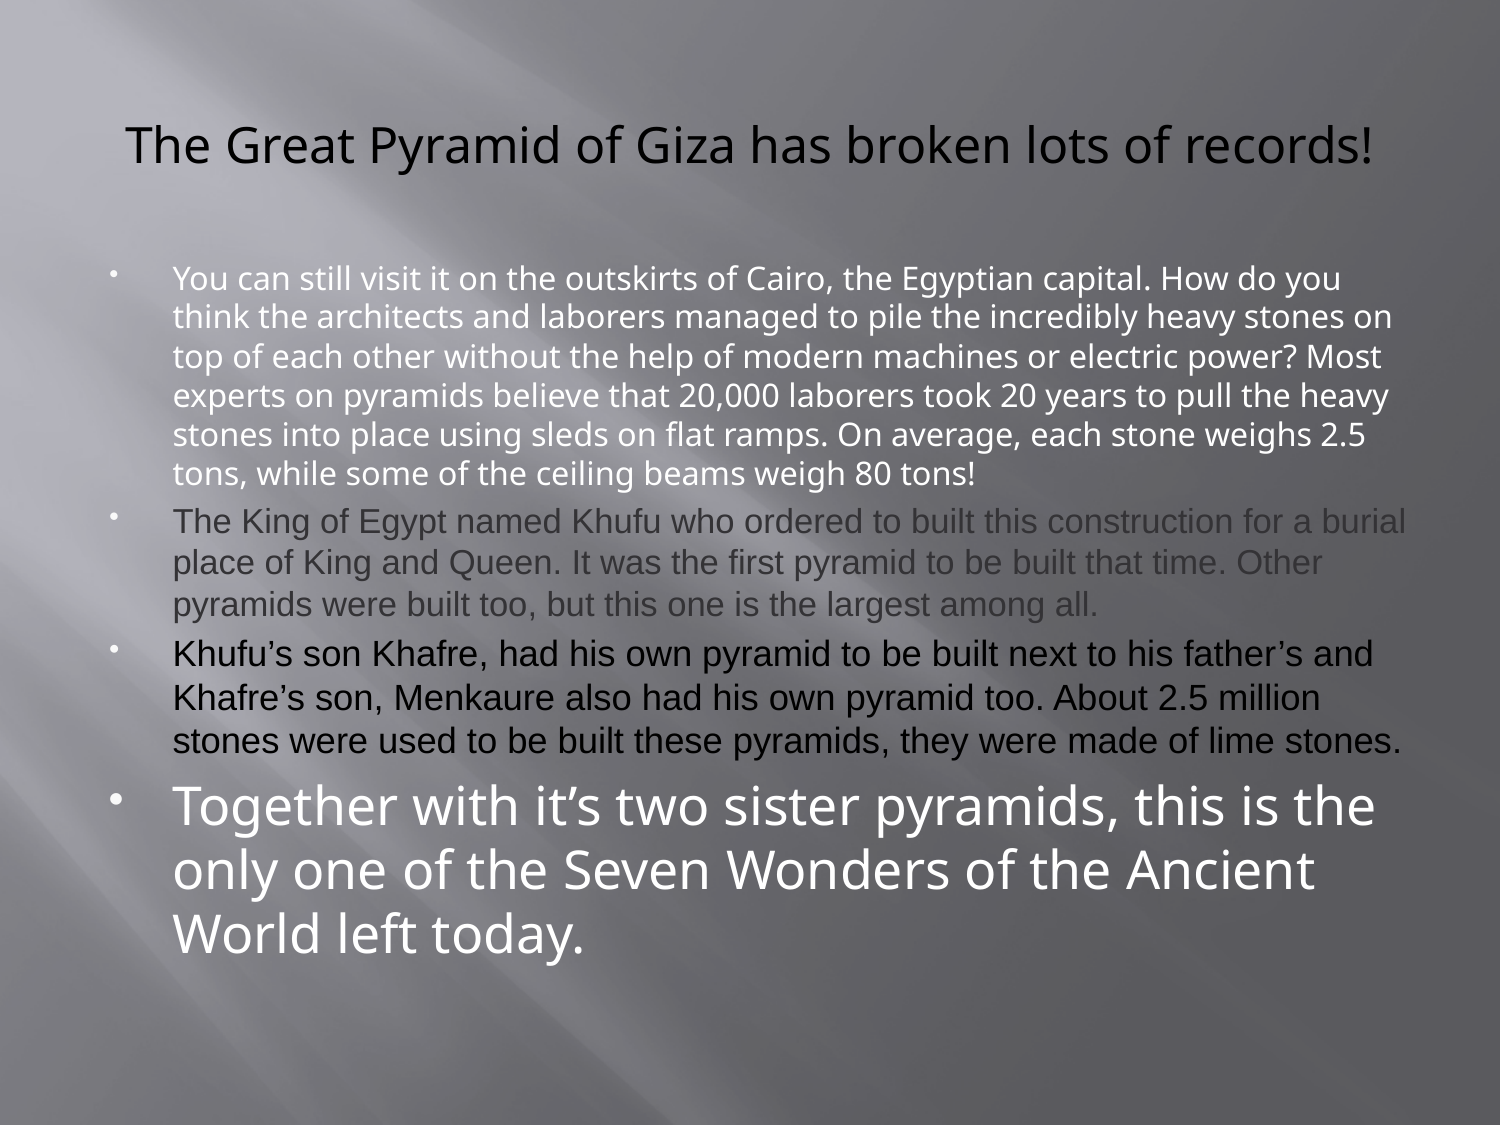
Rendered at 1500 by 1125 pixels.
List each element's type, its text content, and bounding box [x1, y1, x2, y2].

title The Great Pyramid of Giza has broken lots of records! [75, 50, 1425, 238]
list You can still visit it on the outskirts of Cairo, the Egyptian capital. How do you think the architects and laborers managed to pile the incredibly heavy stones on top of each other without the help of modern machines or electric power? Most experts on pyramids believe that 20,000 laborers took 20 years to pull the heavy stones into place using sleds on flat ramps. On average, each stone weighs 2.5 tons, while some of the ceiling beams weigh 80 tons! The King of Egypt named Khufu who ordered to built this construction for a burial place of King and Queen. It was the first pyramid to be built that time. Other pyramids were built too, but this one is the largest among all. Khufu’s son Khafre, had his own pyramid to be built next to his father’s and Khafre’s son, Menkaure also had his own pyramid too. About 2.5 million stones were used to be built these pyramids, they were made of lime stones. Together with it’s two sister pyramids, this is the only one of the Seven Wonders of the Ancient World left today. [75, 249, 1425, 1023]
